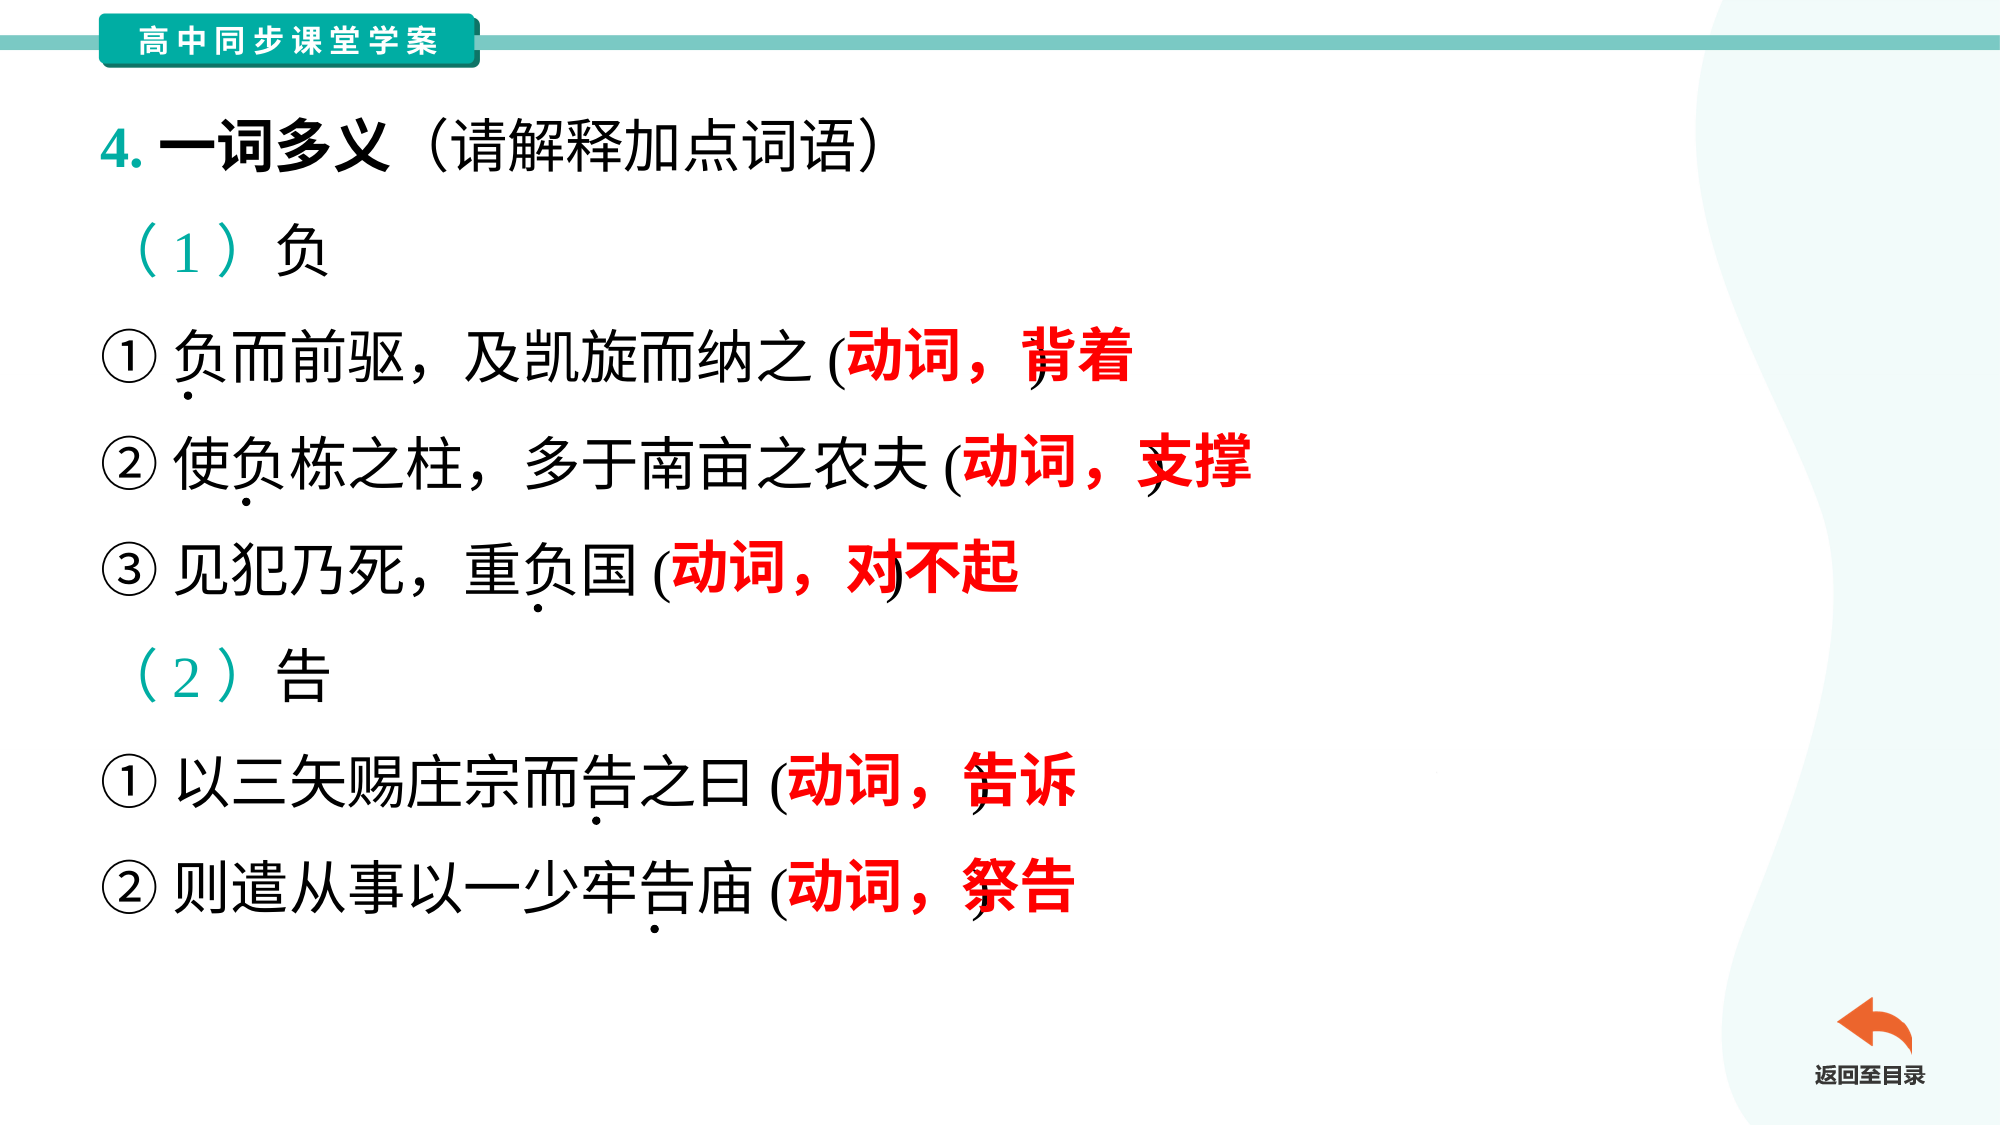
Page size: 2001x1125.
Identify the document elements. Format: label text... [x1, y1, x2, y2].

text_box 动词，背着 [822, 285, 1159, 388]
text_box 动词，祭告 [764, 816, 1101, 919]
text_box [533, 603, 543, 613]
text_box [242, 497, 251, 507]
text_box [650, 924, 659, 934]
text_box 动词，对不起 [647, 498, 1042, 601]
text_box [592, 816, 601, 825]
text_box [183, 391, 193, 400]
text_box 动词，告诉 [764, 710, 1101, 813]
picture [0, 0, 2000, 1125]
text_box 动词，支撑 [939, 391, 1276, 494]
text_box （1）负 ①负而前驱，及凯旋而纳之( ) ②使负栋之柱，多于南亩之农夫( ) ③见犯乃死，重负国( ) （2）告 ①以三矢赐庄宗而告之曰( ) ②则遣从事以一少牢告庙( ) [100, 177, 1899, 922]
text_box 4.一词多义（请解释加点词语） [100, 76, 1899, 177]
